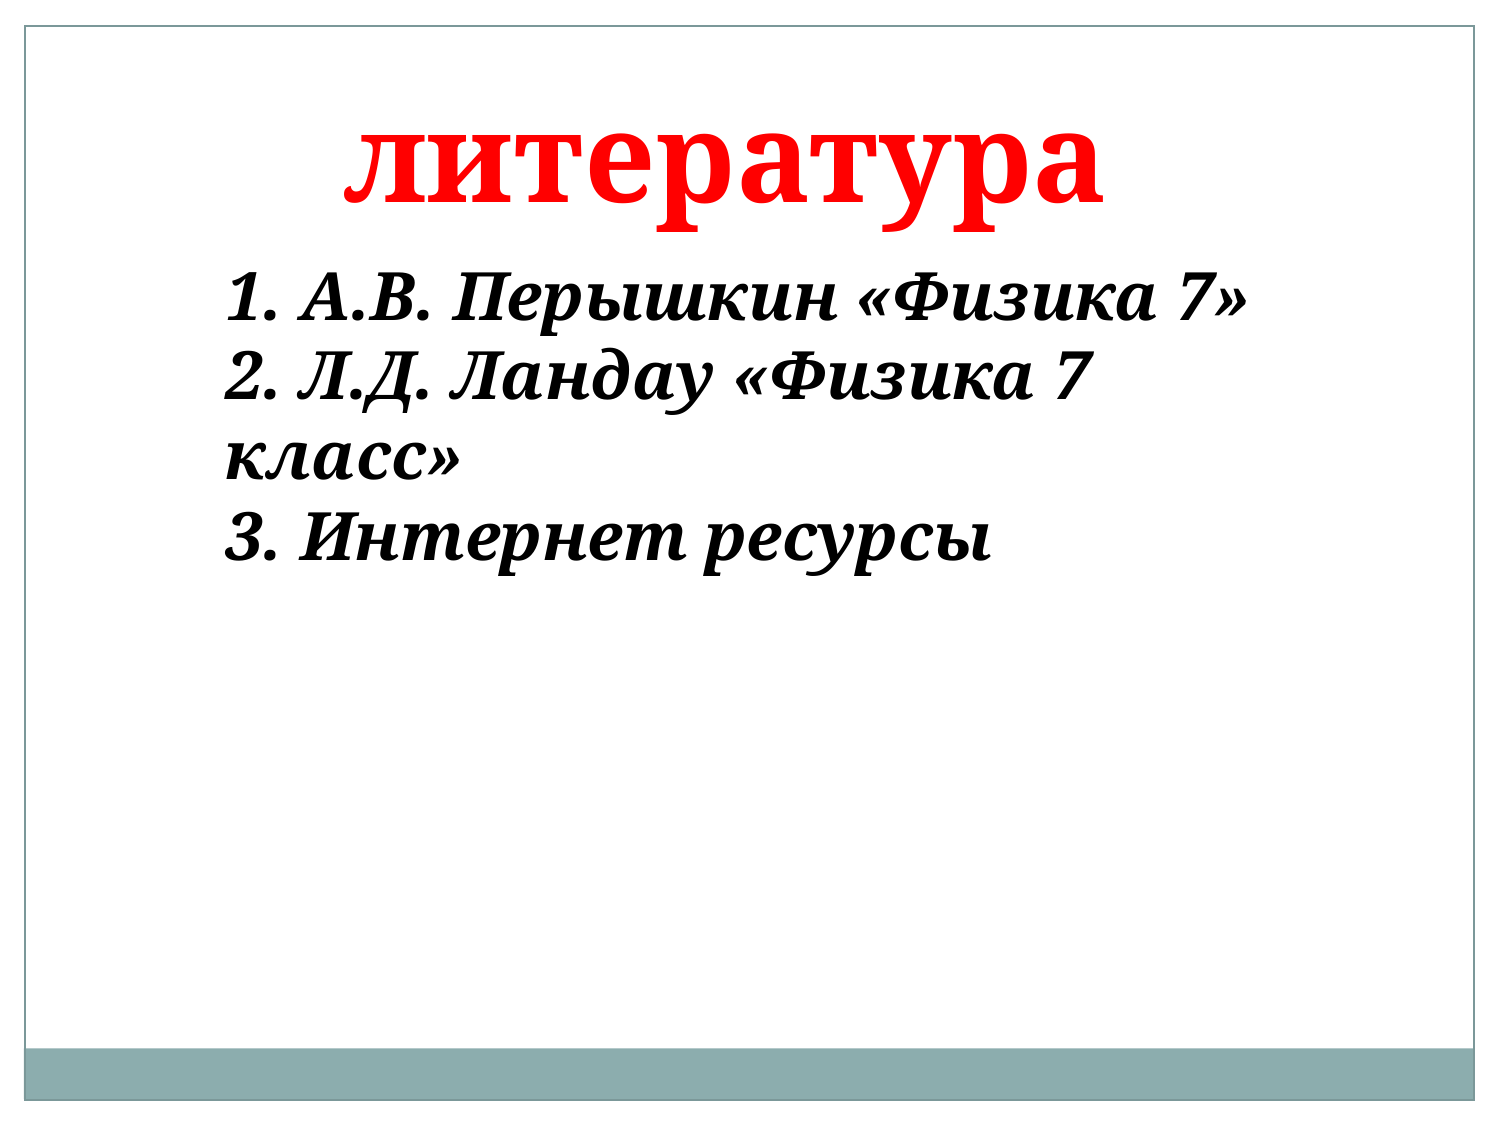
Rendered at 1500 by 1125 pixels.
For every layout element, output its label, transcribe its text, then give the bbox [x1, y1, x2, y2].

text_box литература [199, 70, 1254, 235]
text_box 1. А.В. Перышкин «Физика 7» 2. Л.Д. Ландау «Физика 7 класс» 3. Интернет ресурсы [210, 246, 1360, 581]
